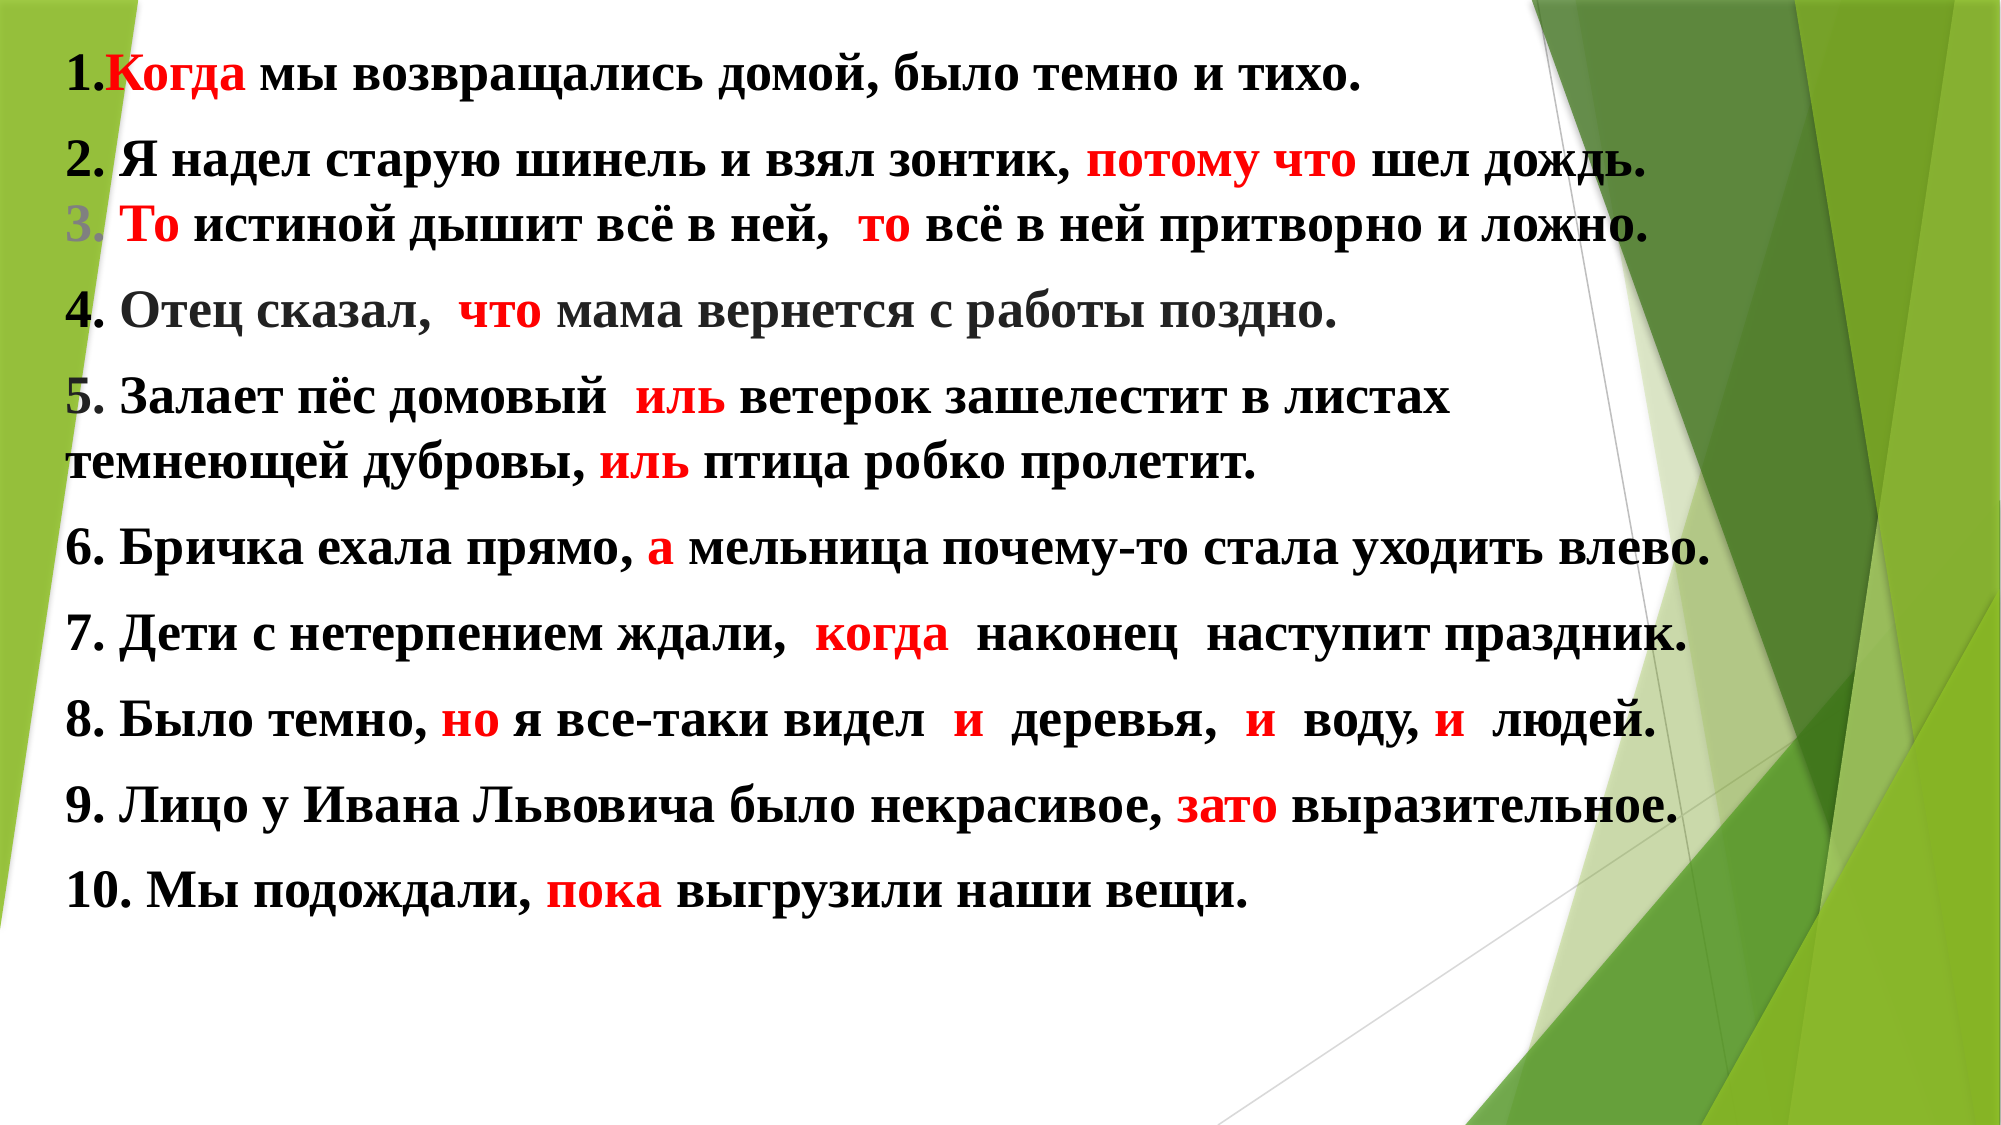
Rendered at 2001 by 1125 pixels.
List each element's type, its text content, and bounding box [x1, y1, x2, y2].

subtitle 1.Когда мы возвращались домой, было темно и тихо. 2. Я надел старую шинель и взял зонтик, потому что шел дождь. 3. То истиной дышит всё в ней, то всё в ней притворно и ложно. 4. Отец сказал, что мама вернется с работы поздно. 5. Залает пёс домовый иль ветерок зашелестит в листах темнеющей дубровы, иль птица робко пролетит. 6. Бричка ехала прямо, а мельница почему-то стала уходить влево. 7. Дети с нетерпением ждали, когда наконец наступит праздник. 8. Было темно, но я все-таки видел и деревья, и воду, и людей. 9. Лицо у Ивана Львовича было некрасивое, зато выразительное. 10. Мы подождали, пока выгрузили наши вещи. [50, 28, 1746, 1100]
